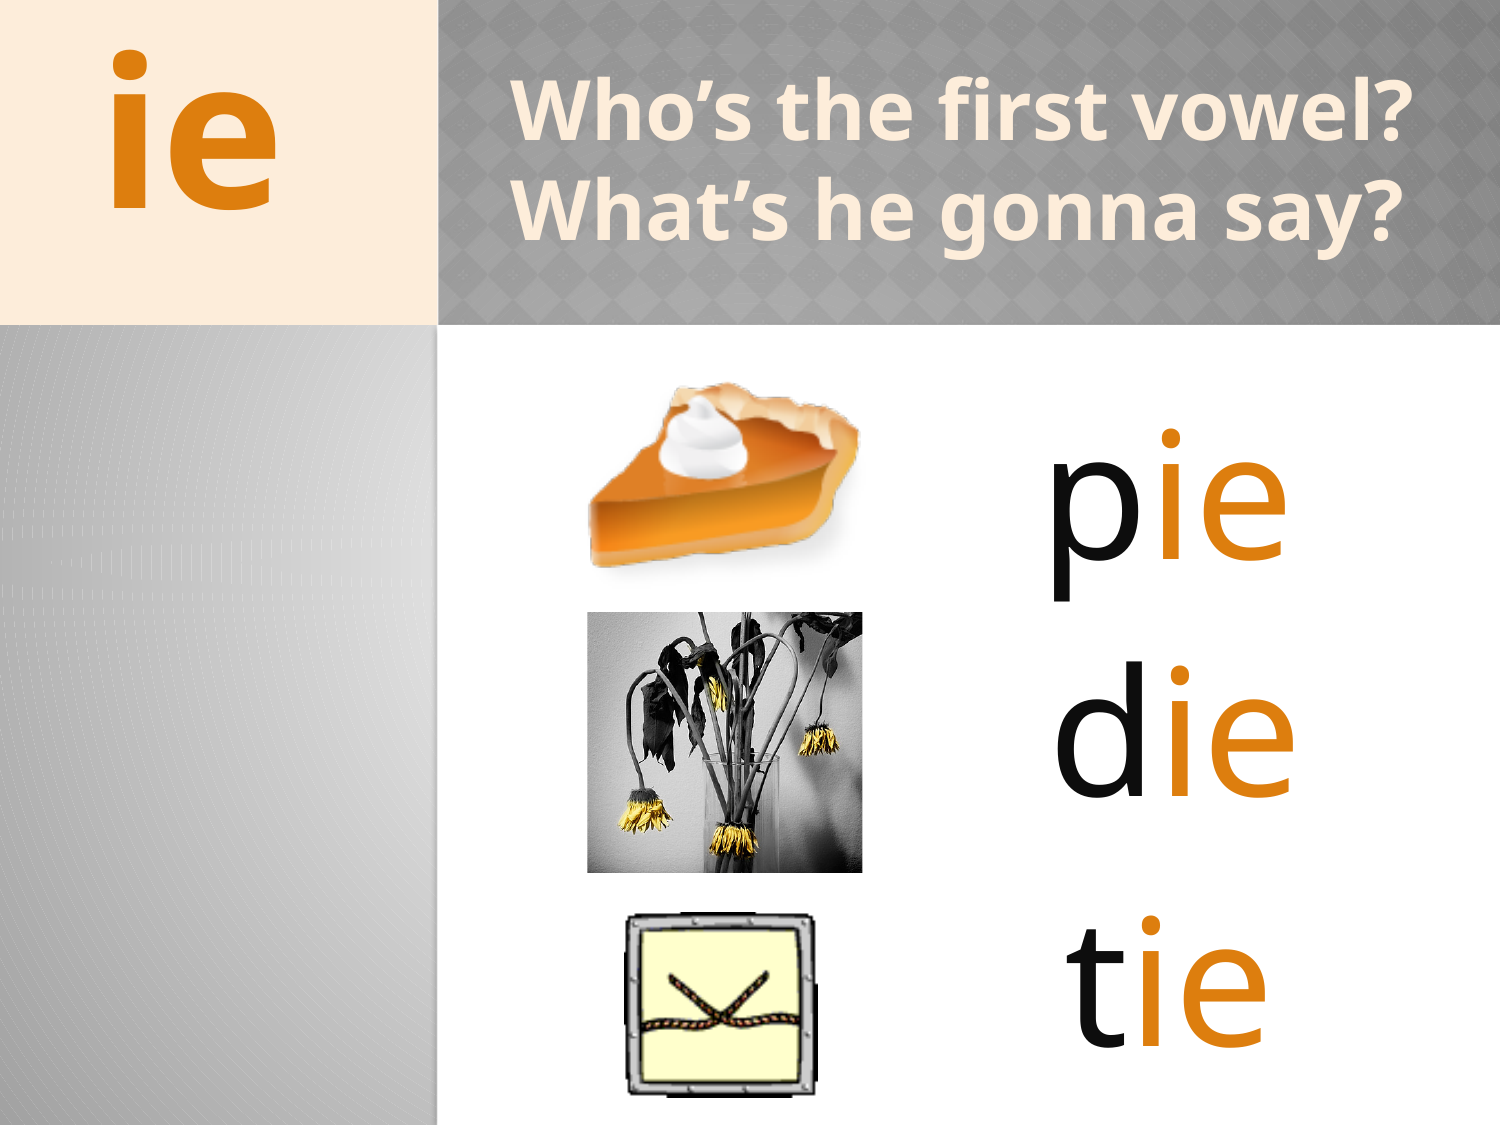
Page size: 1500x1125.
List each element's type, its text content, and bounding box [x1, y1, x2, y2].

picture [624, 912, 818, 1099]
subtitle ie [0, 0, 438, 325]
picture [562, 312, 888, 873]
text_box [434, 322, 1500, 1125]
text_box pie [1025, 374, 1450, 603]
text_box die [987, 612, 1463, 840]
text_box tie [1050, 862, 1475, 1090]
text_box Who’s the first vowel? What’s he gonna say? [495, 49, 1430, 265]
